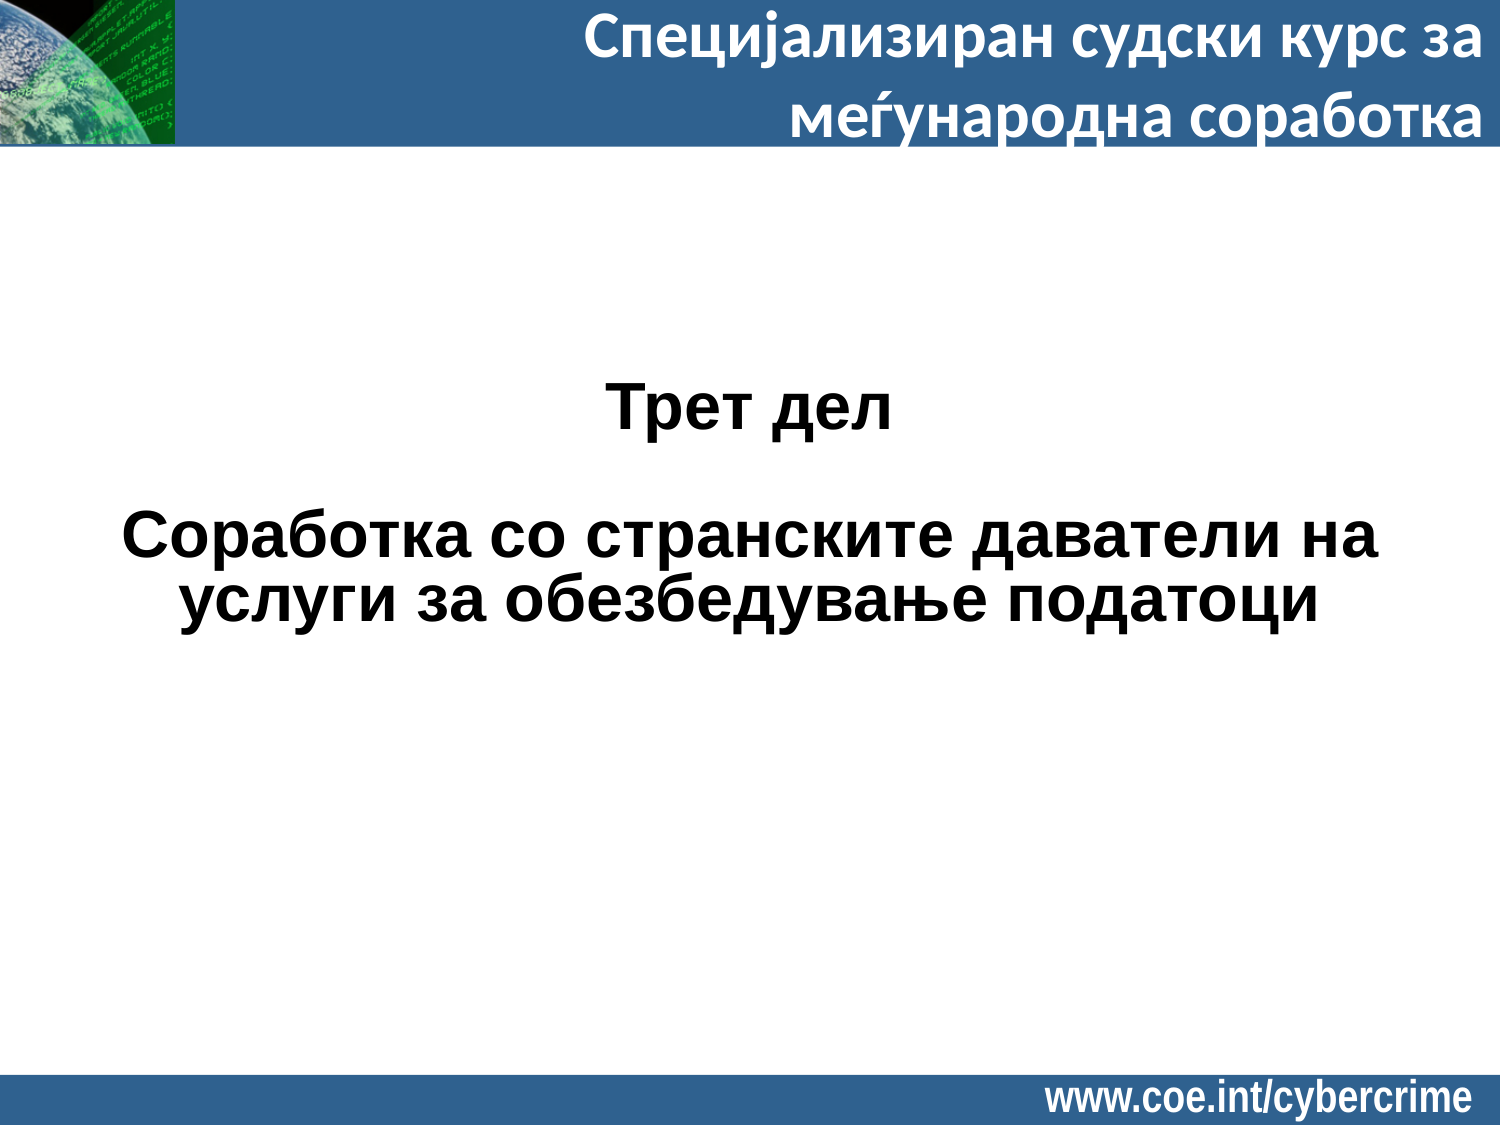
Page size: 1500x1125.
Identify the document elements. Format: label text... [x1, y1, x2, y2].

picture [0, 0, 175, 144]
text_box Трет дел Соработка со странските даватели на услуги за обезбедување податоци [50, 371, 1450, 706]
text_box [0, 1073, 1030, 1125]
text_box www.coe.int/cybercrime [1030, 1059, 1500, 1125]
text_box Специјализиран судски курс за меѓународна соработка [177, 0, 1500, 149]
